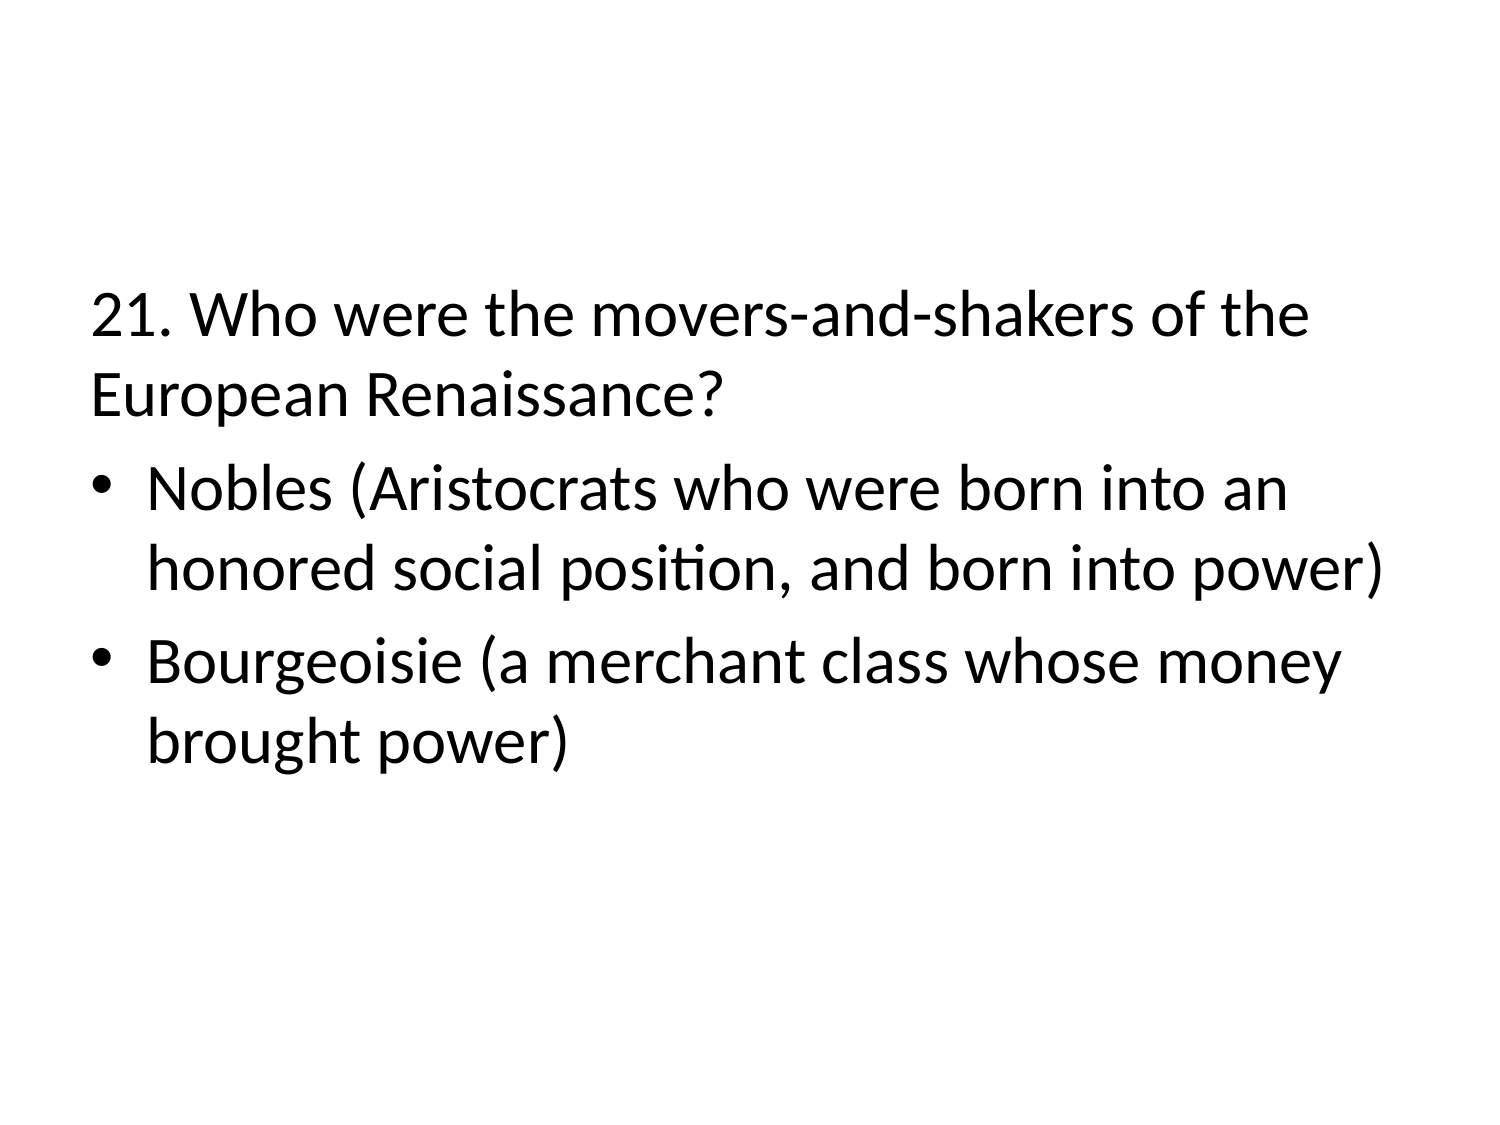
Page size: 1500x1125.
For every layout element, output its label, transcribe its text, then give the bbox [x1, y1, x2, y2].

list 21. Who were the movers-and-shakers of the European Renaissance? Nobles (Aristocrats who were born into an honored social position, and born into power) Bourgeoisie (a merchant class whose money brought power) [75, 262, 1425, 1005]
